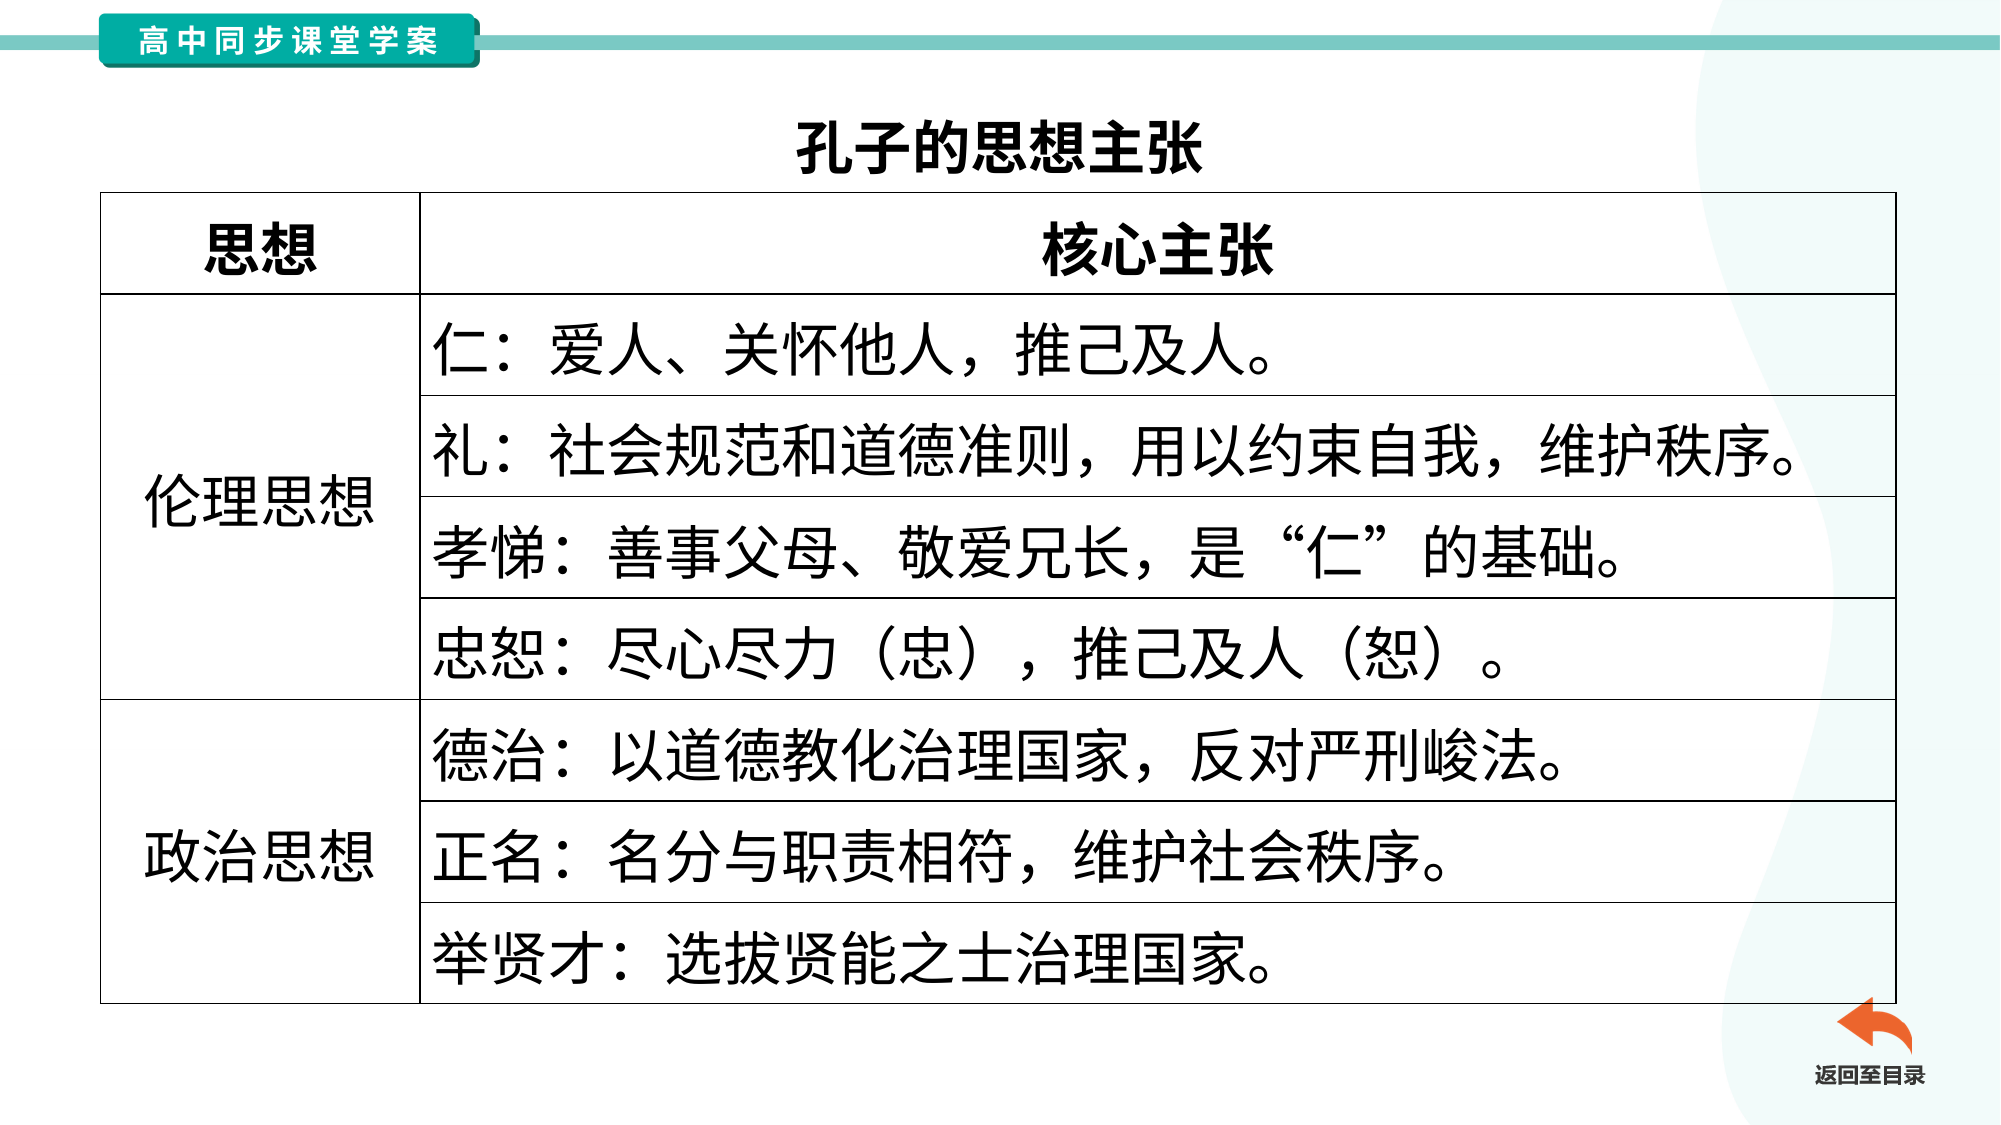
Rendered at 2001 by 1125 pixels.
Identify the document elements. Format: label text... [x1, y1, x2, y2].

table_header 思想 [101, 193, 419, 293]
text_box 孔子的思想主张 [100, 76, 1899, 181]
picture [0, 0, 2000, 1125]
table_cell 仁：爱人、关怀他人，推己及人。 [421, 295, 1895, 395]
table_cell 礼：社会规范和道德准则，用以约束自我，维护秩序。 [421, 396, 1895, 496]
table_cell 孝悌：善事父母、敬爱兄长，是“仁”的基础。 [421, 497, 1895, 597]
table_cell 举贤才：选拔贤能之士治理国家。 [421, 903, 1895, 1003]
table_cell 正名：名分与职责相符，维护社会秩序。 [421, 802, 1895, 902]
table_cell 伦理思想 [101, 295, 419, 699]
table_header 核心主张 [421, 193, 1895, 293]
table_cell 德治：以道德教化治理国家，反对严刑峻法。 [421, 700, 1895, 800]
table_cell 忠恕：尽心尽力（忠），推己及人（恕）。 [421, 599, 1895, 699]
table_cell 政治思想 [101, 700, 419, 1003]
